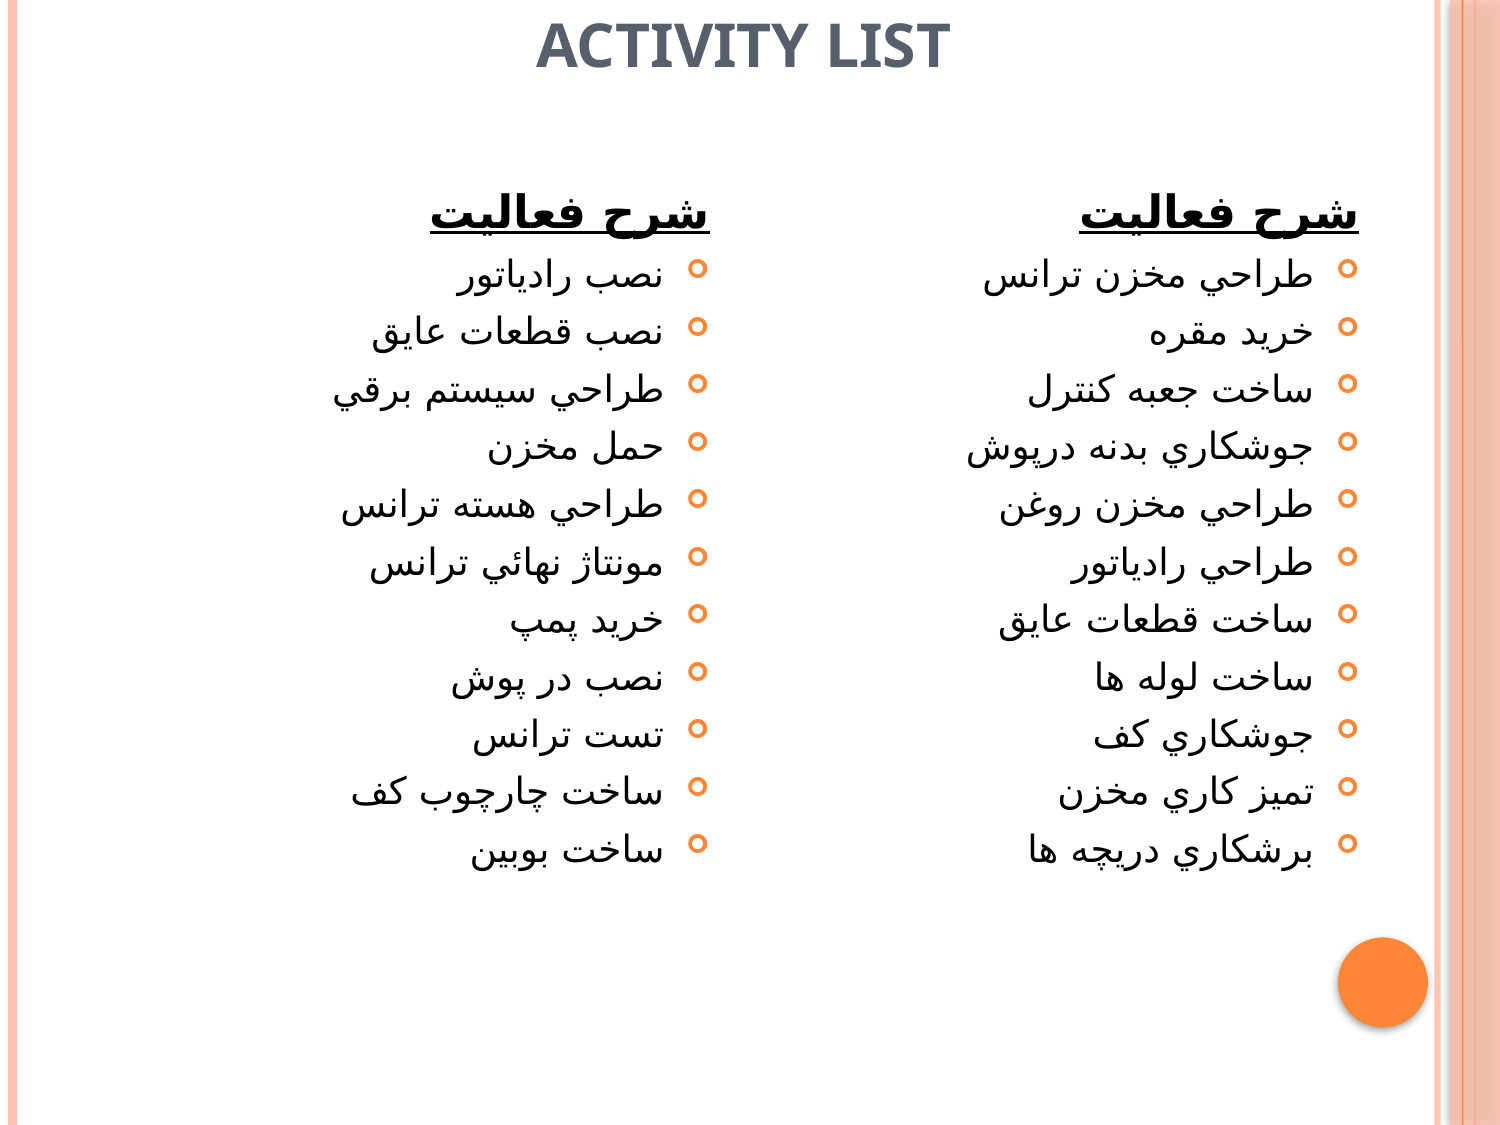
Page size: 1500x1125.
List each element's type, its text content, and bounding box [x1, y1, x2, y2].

text_box شرح فعاليت طراحي مخزن ترانس خريد مقره ساخت جعبه كنترل جوشكاري بدنه درپوش طراحي مخزن روغن طراحي رادياتور ساخت قطعات عايق ساخت لوله ها جوشكاري كف تميز كاري مخزن برشكاري دريچه ها [725, 174, 1375, 900]
title Activity List [350, 0, 1138, 88]
text_box شرح فعاليت نصب رادياتور نصب قطعات عايق طراحي سيستم برقي حمل مخزن طراحي هسته ترانس مونتاژ نهائي ترانس خريد پمپ نصب در پوش تست ترانس ساخت چارچوب كف ساخت بوبين [62, 174, 725, 900]
